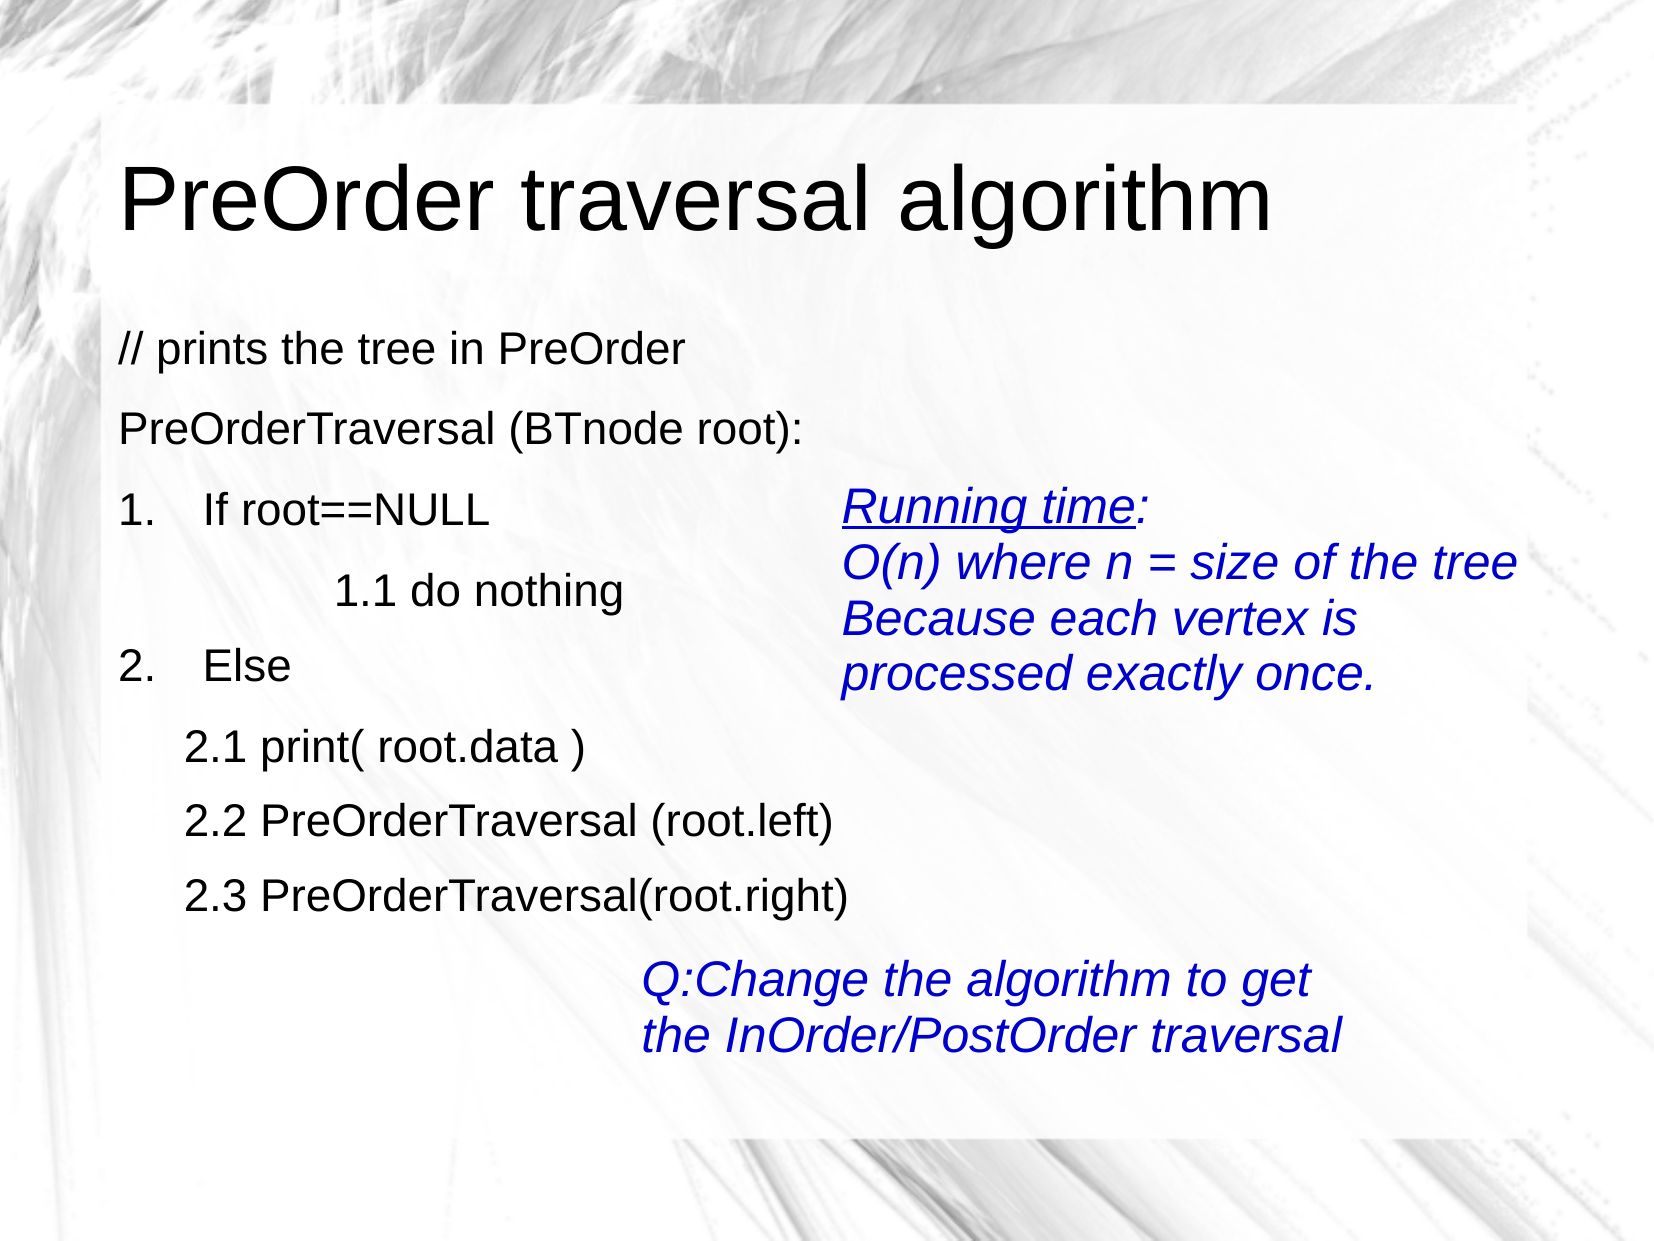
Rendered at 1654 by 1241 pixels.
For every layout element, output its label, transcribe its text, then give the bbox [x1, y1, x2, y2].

title PreOrder traversal algorithm [118, 93, 1506, 299]
text_box Running time: O(n) where n = size of the tree Because each vertex is processed exactly once. [826, 471, 1571, 766]
text_box Q:Change the algorithm to get the InOrder/PostOrder traversal [626, 945, 1409, 1072]
list // prints the tree in PreOrder PreOrderTraversal (BTnode root): If root==NULL 1.1 do nothing Else 2.1 print( root.data ) 2.2 PreOrderTraversal (root.left) 2.3 PreOrderTraversal(root.right) [118, 319, 1571, 1109]
picture [0, 0, 1654, 1241]
